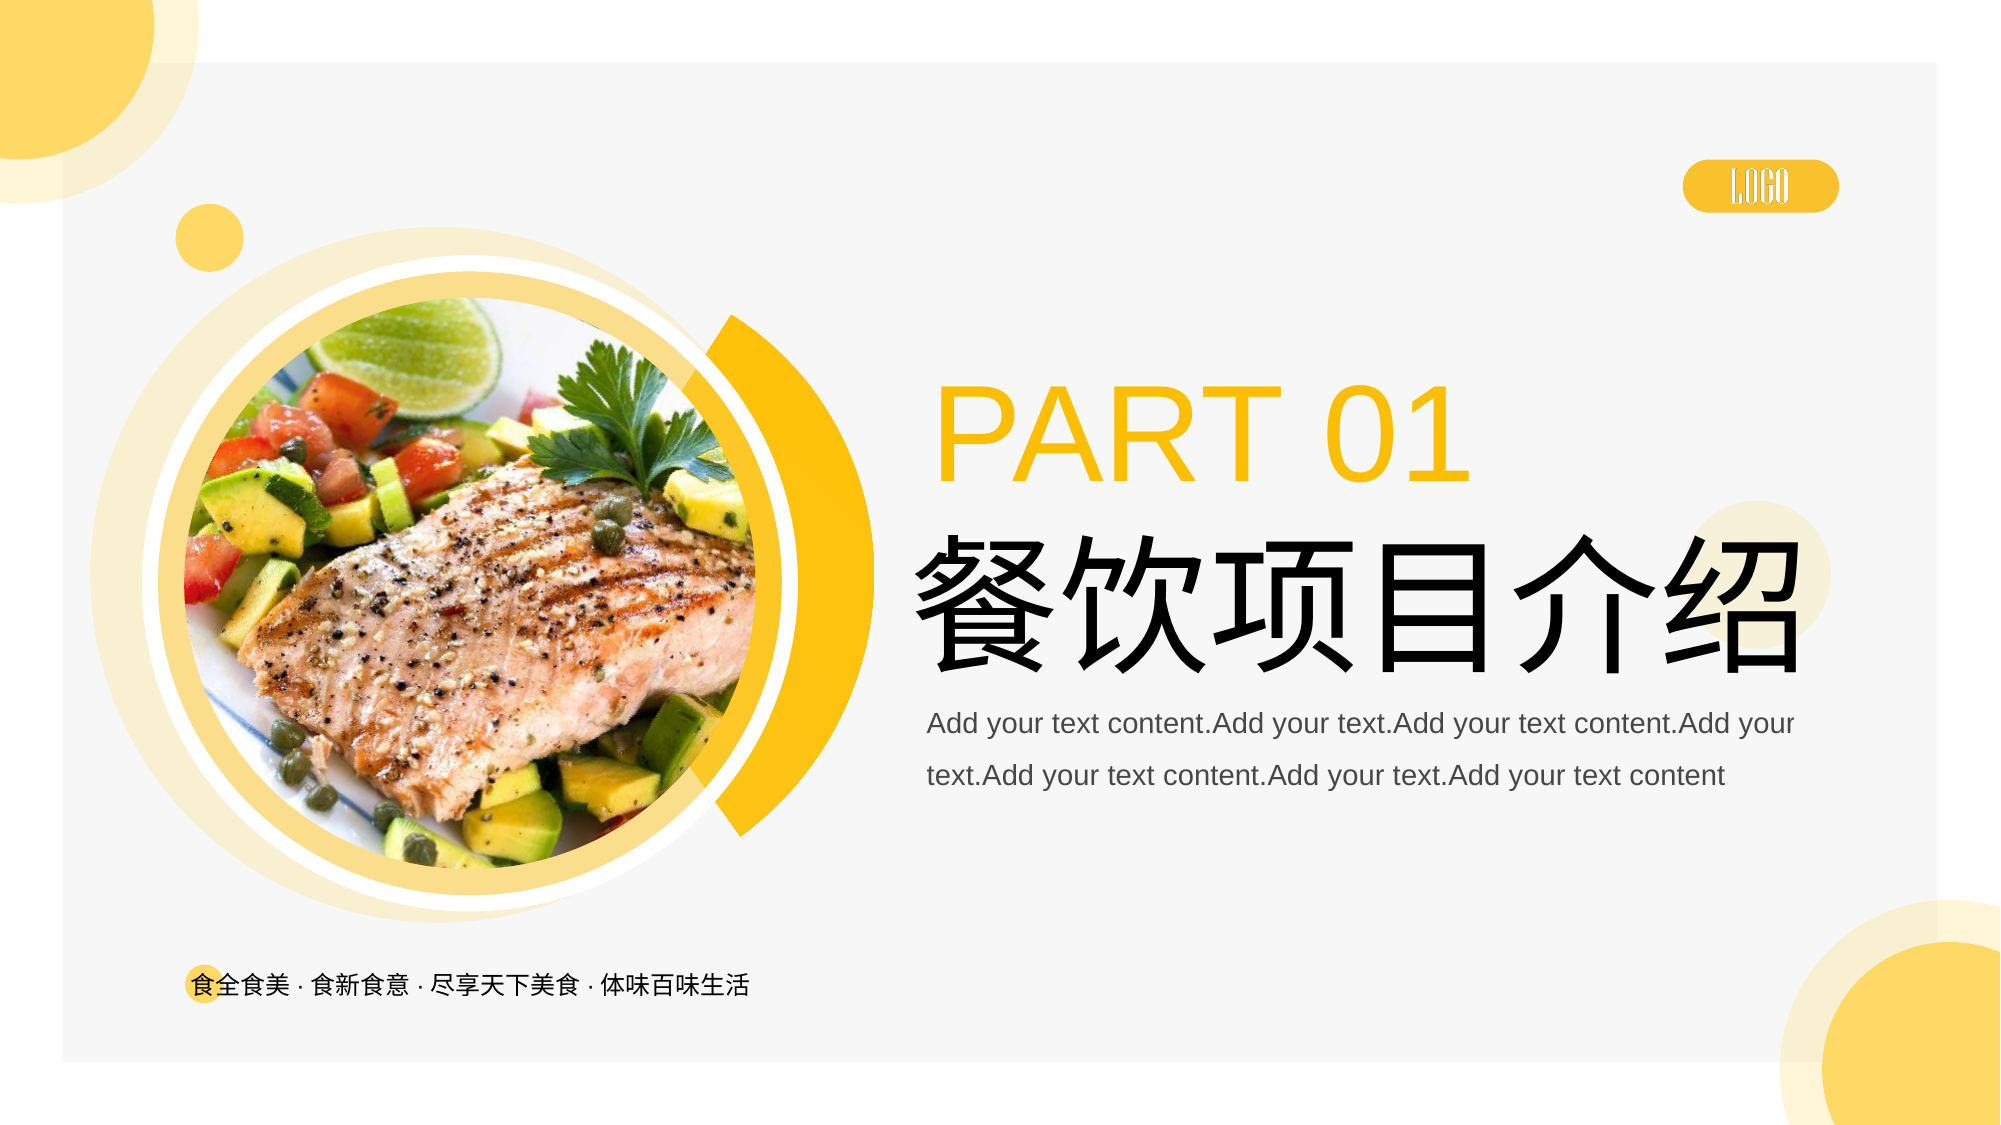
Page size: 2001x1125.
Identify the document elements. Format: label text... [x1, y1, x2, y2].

text_box Add your text content.Add your text.Add your text content.Add your text.Add your text content.Add your text.Add your text content. [911, 701, 1874, 800]
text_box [1682, 159, 1840, 213]
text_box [175, 961, 1759, 1008]
text_box [61, 62, 1938, 1063]
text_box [90, 226, 879, 923]
text_box PART 01 [915, 336, 1491, 500]
text_box [176, 202, 243, 226]
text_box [1779, 899, 2000, 1125]
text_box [895, 500, 1894, 701]
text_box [0, 0, 199, 204]
